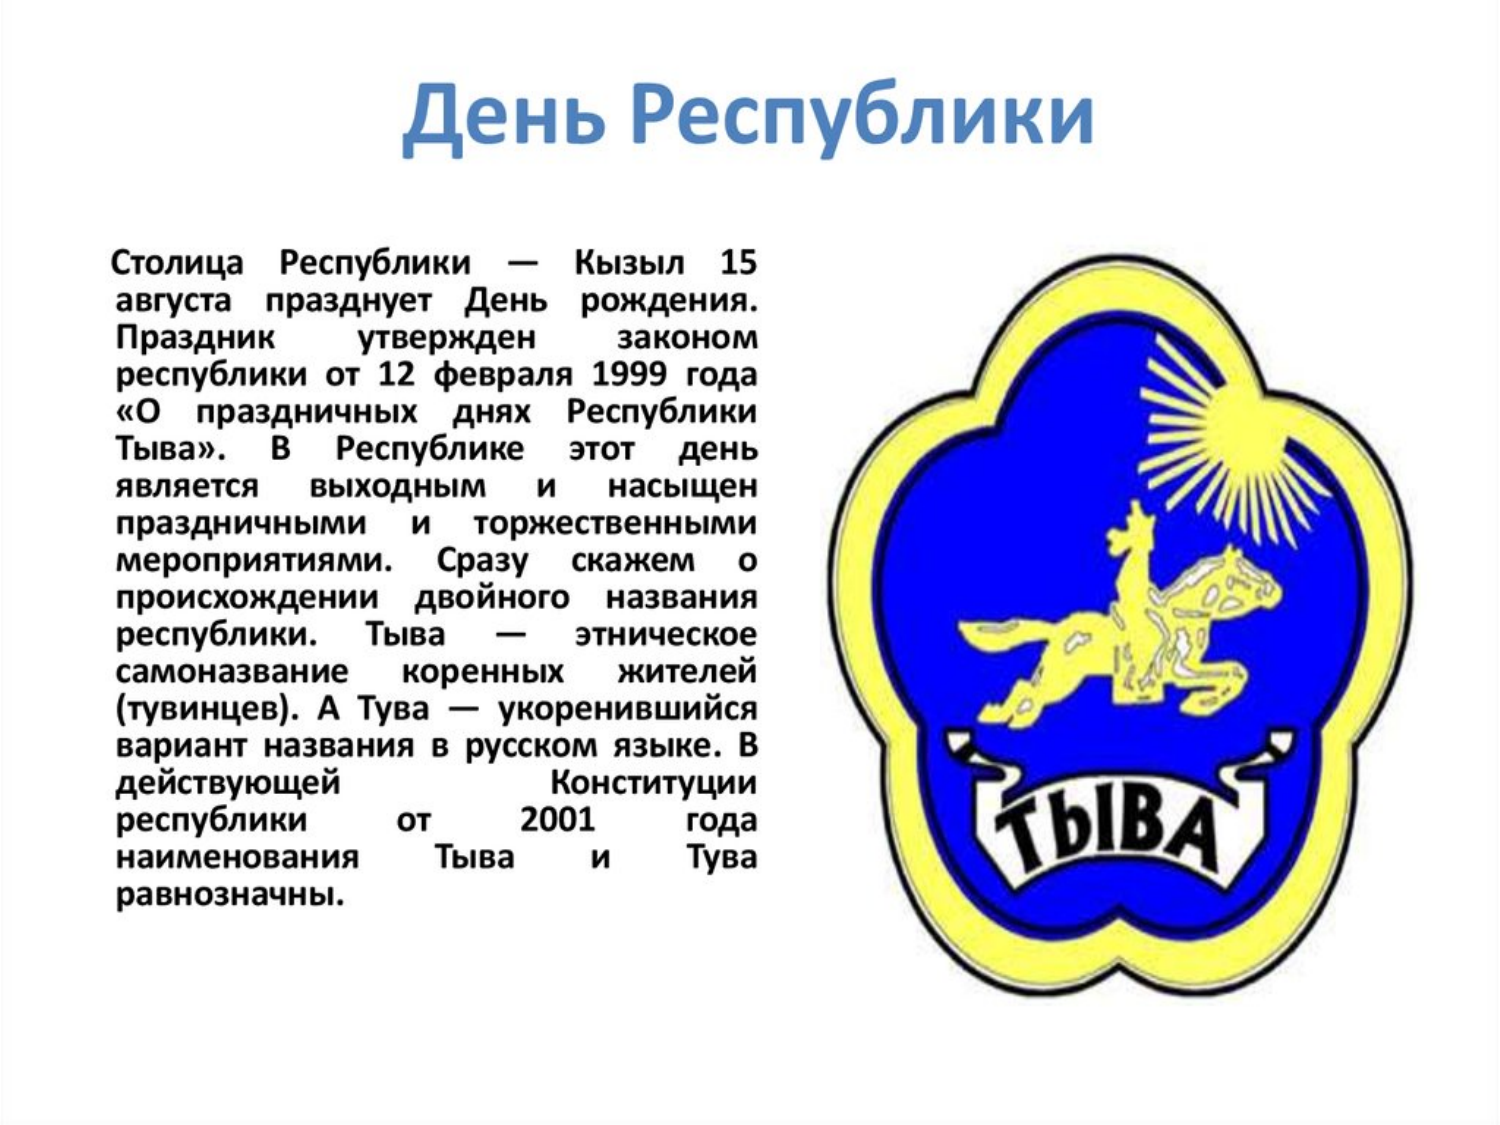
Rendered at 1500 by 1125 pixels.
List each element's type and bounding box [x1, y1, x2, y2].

list [0, 0, 1500, 1125]
